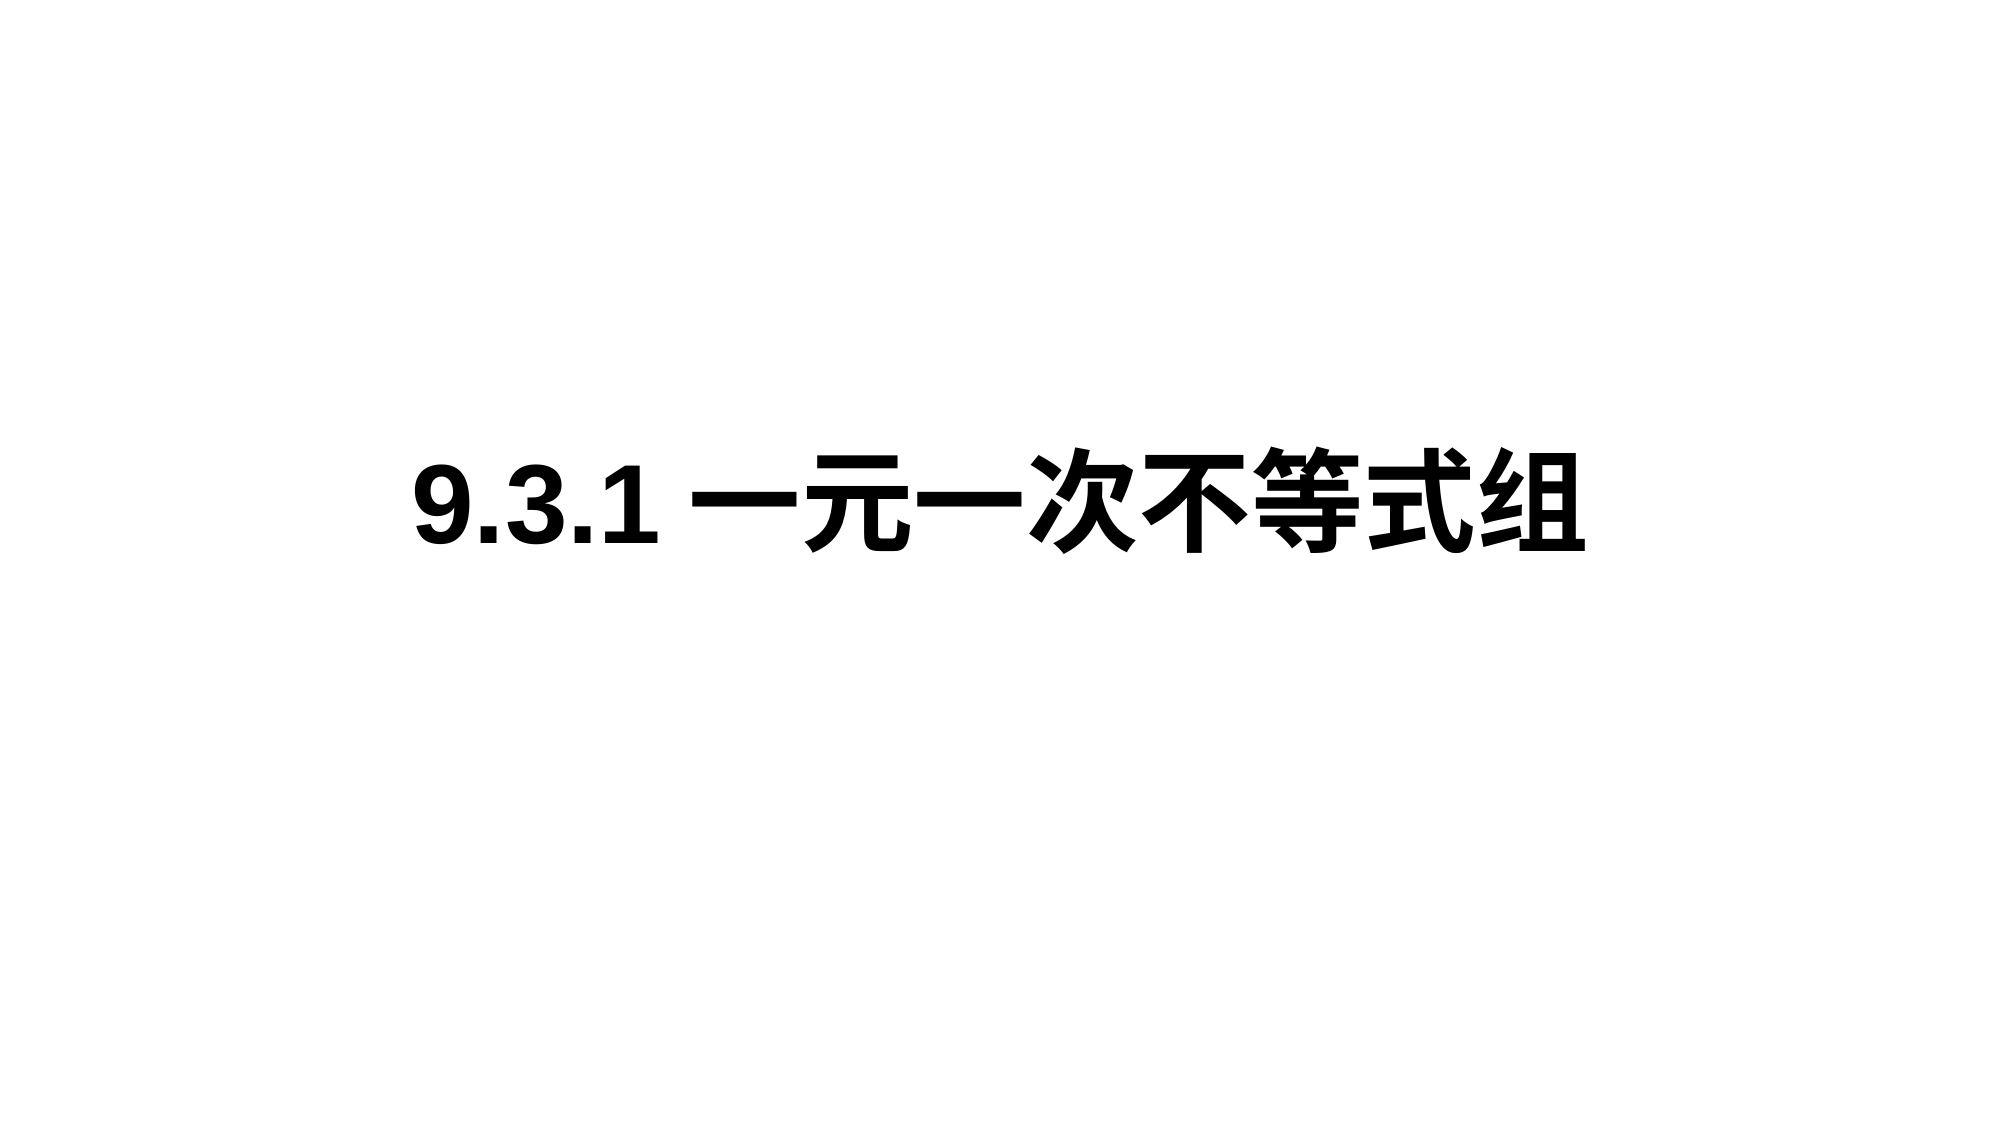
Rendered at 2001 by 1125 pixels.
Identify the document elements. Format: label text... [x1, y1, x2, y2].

title 9.3.1一元一次不等式组 [249, 184, 1750, 576]
